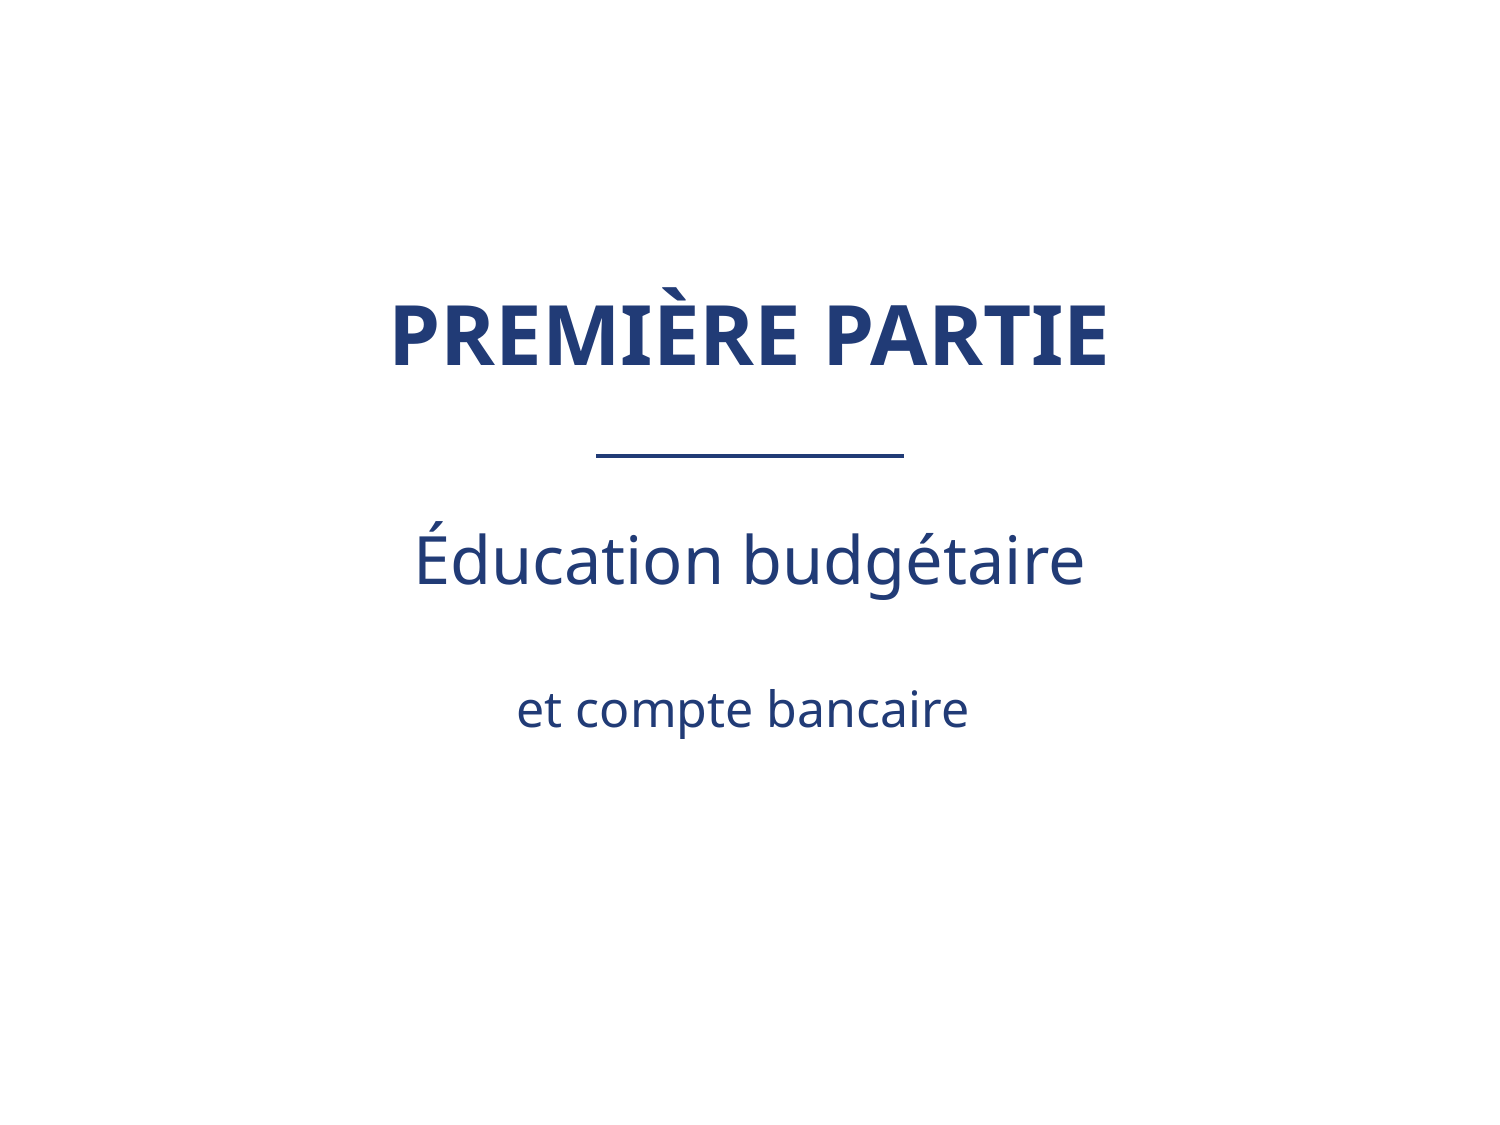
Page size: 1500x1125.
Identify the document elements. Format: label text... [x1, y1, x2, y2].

text_box PREMIÈRE PARTIE [242, 274, 1258, 390]
text_box Éducation budgétaire et compte bancaire [242, 510, 1258, 746]
